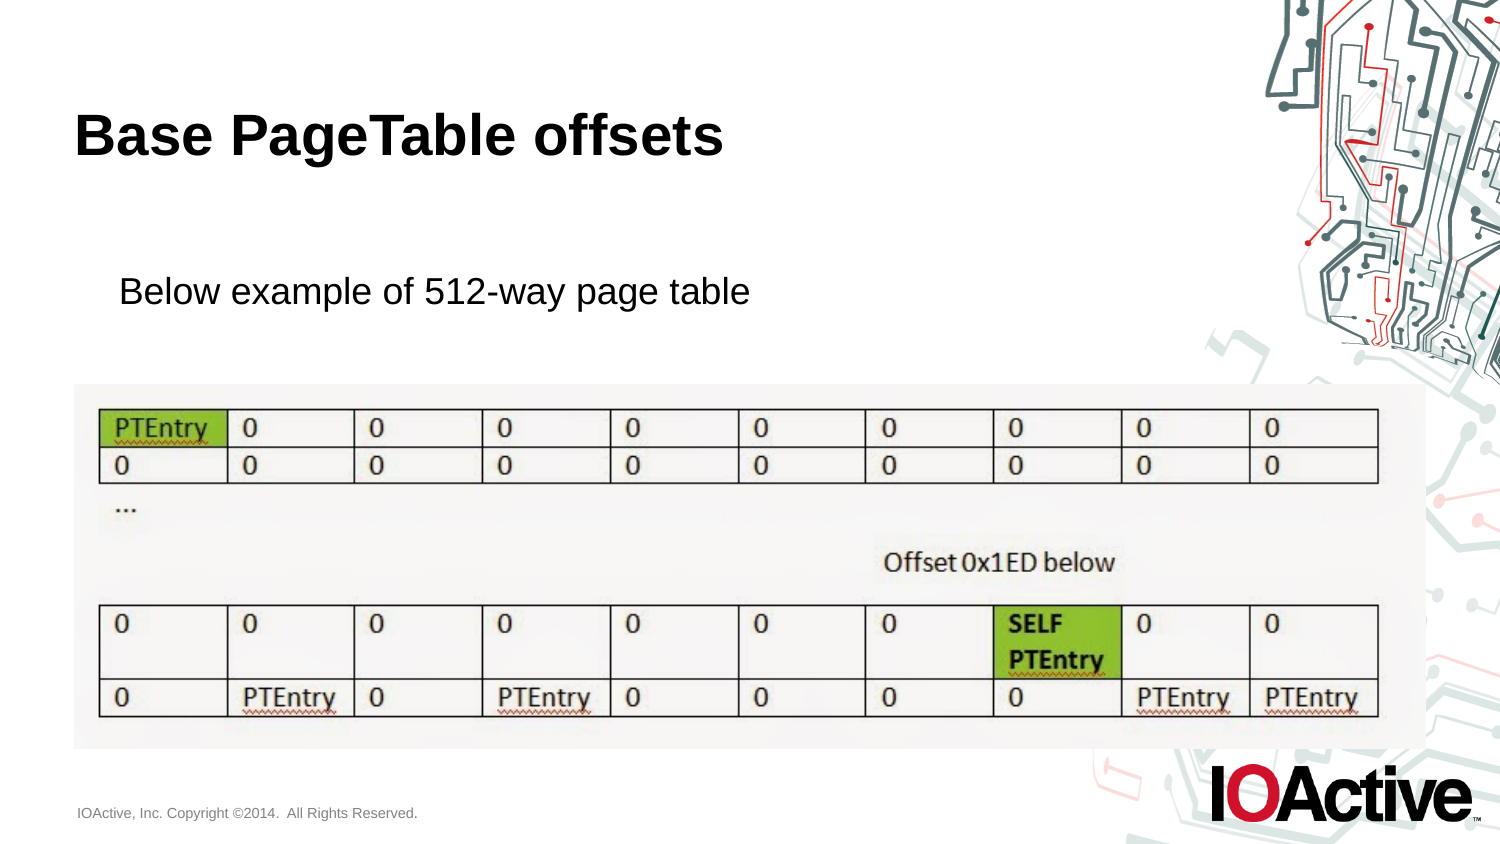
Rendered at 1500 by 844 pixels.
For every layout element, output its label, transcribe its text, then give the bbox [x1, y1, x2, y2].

title Base PageTable offsets [74, 96, 1213, 185]
text_box Below example of 512-way page table [103, 259, 766, 320]
picture [0, 0, 1500, 844]
